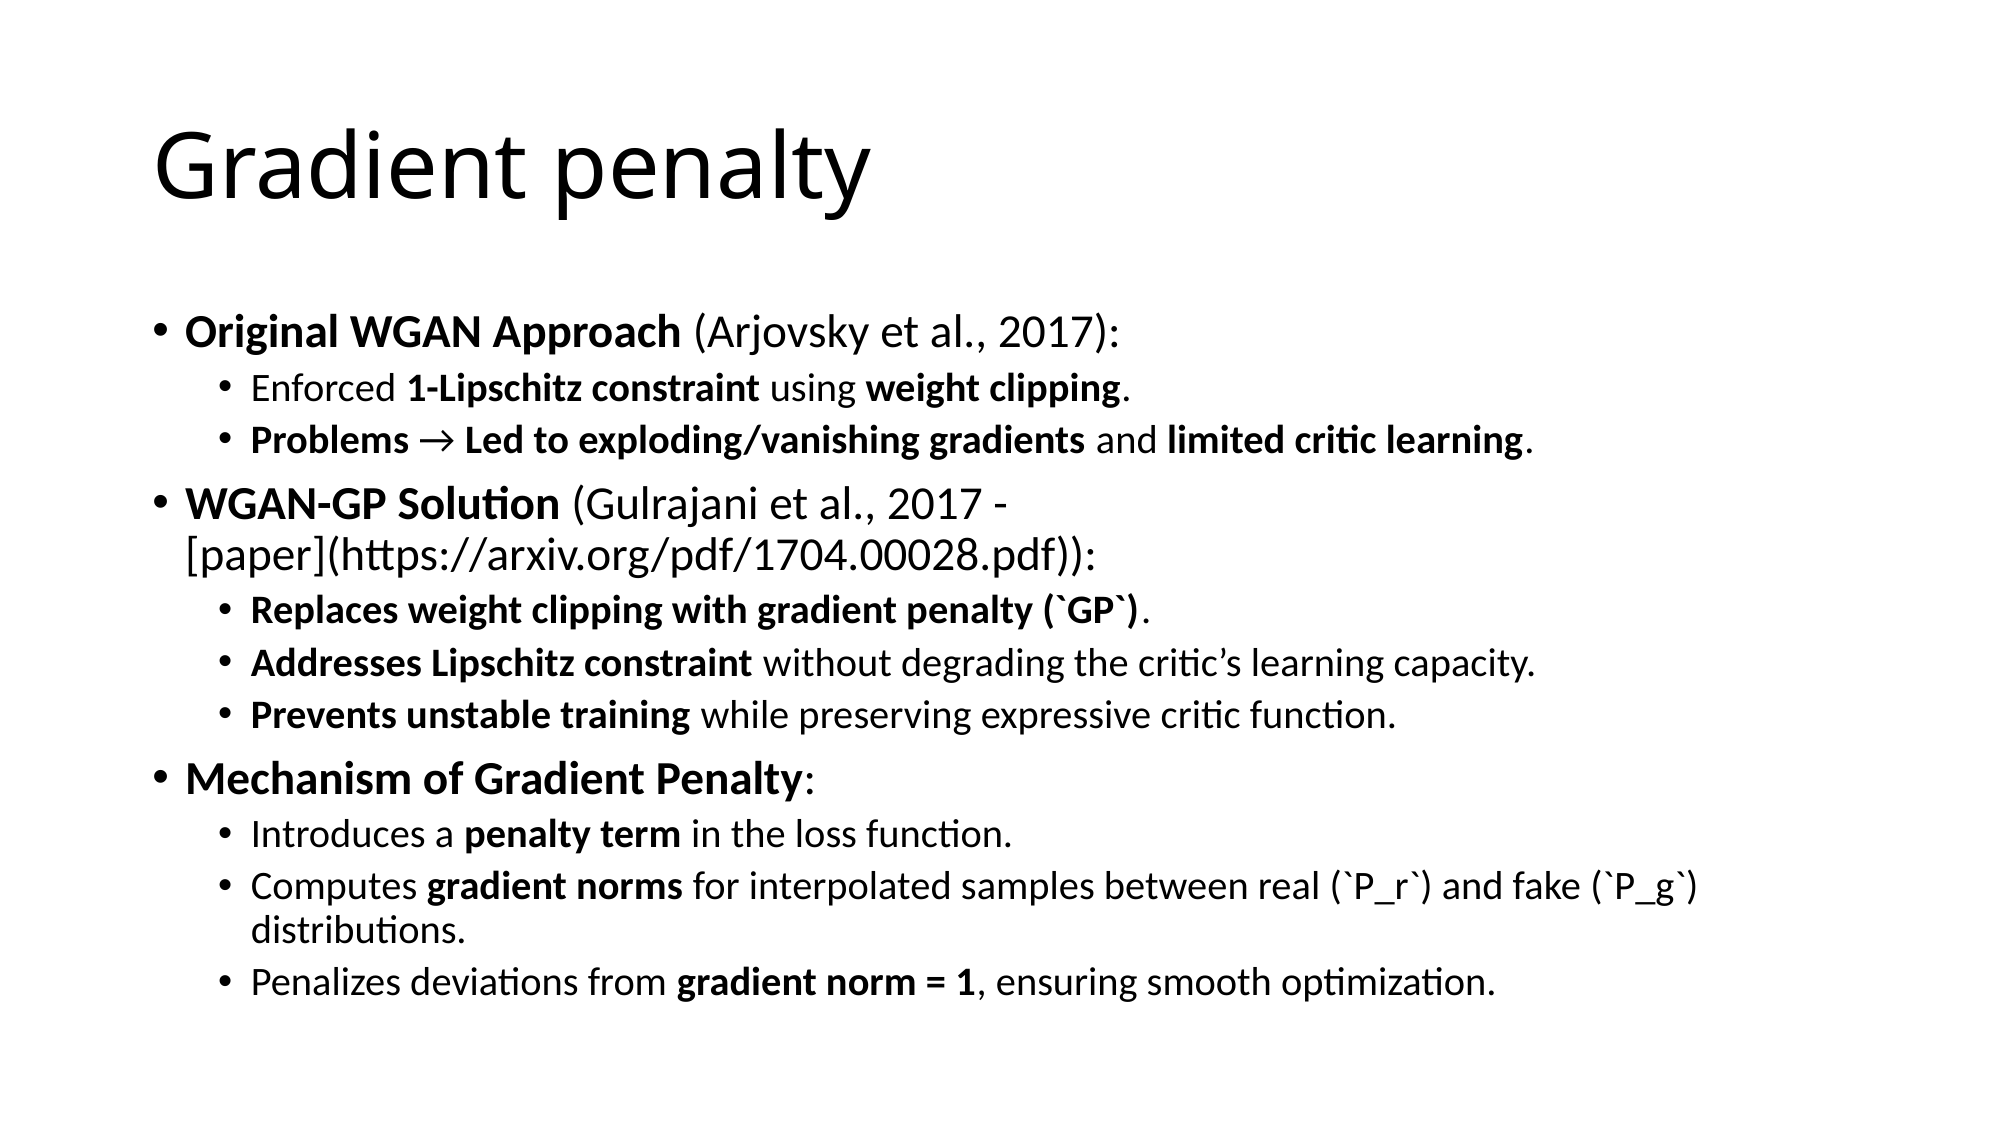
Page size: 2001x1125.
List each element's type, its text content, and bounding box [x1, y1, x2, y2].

list Original WGAN Approach (Arjovsky et al., 2017): Enforced 1-Lipschitz constraint using weight clipping. Problems → Led to exploding/vanishing gradients and limited critic learning. WGAN-GP Solution (Gulrajani et al., 2017 - [paper](https://arxiv.org/pdf/1704.00028.pdf)): Replaces weight clipping with gradient penalty (`GP`). Addresses Lipschitz constraint without degrading the critic’s learning capacity. Prevents unstable training while preserving expressive critic function. Mechanism of Gradient Penalty: Introduces a penalty term in the loss function. Computes gradient norms for interpolated samples between real (`P_r`) and fake (`P_g`) distributions. Penalizes deviations from gradient norm = 1, ensuring smooth optimization. [137, 299, 1863, 1014]
title Gradient penalty [137, 59, 1863, 278]
